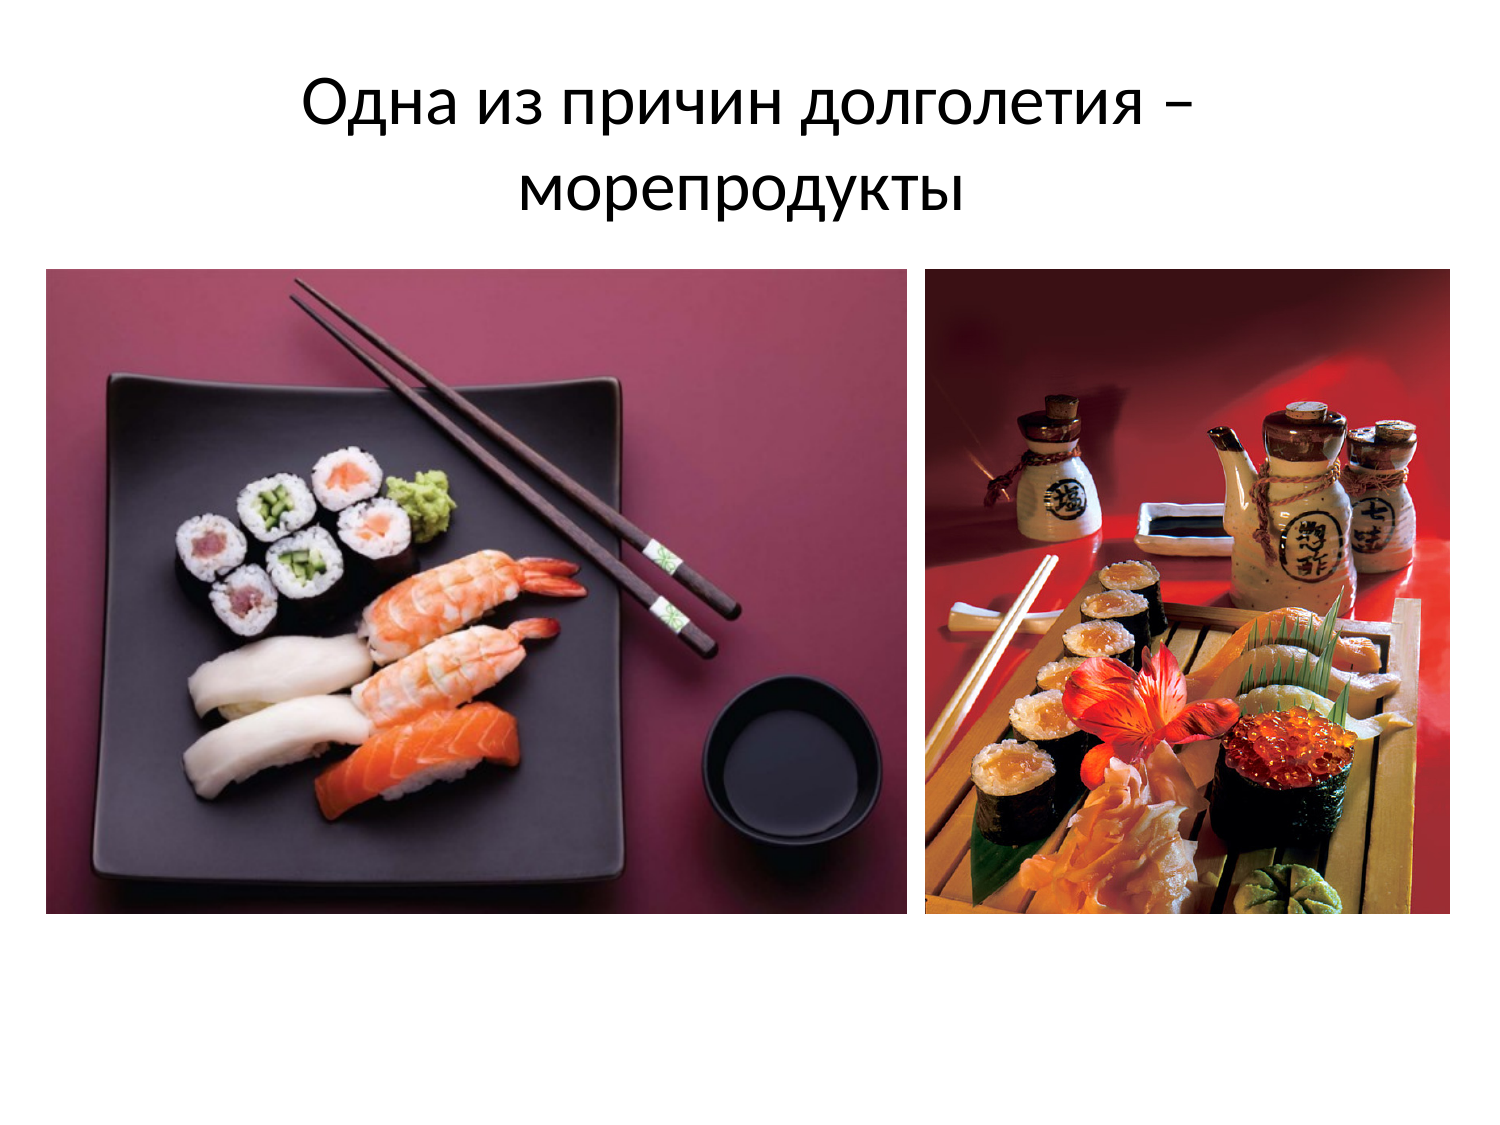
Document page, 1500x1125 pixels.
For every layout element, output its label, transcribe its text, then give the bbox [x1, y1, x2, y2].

picture [46, 269, 907, 915]
title Одна из причин долголетия – морепродукты [75, 45, 1425, 233]
picture [925, 269, 1450, 915]
